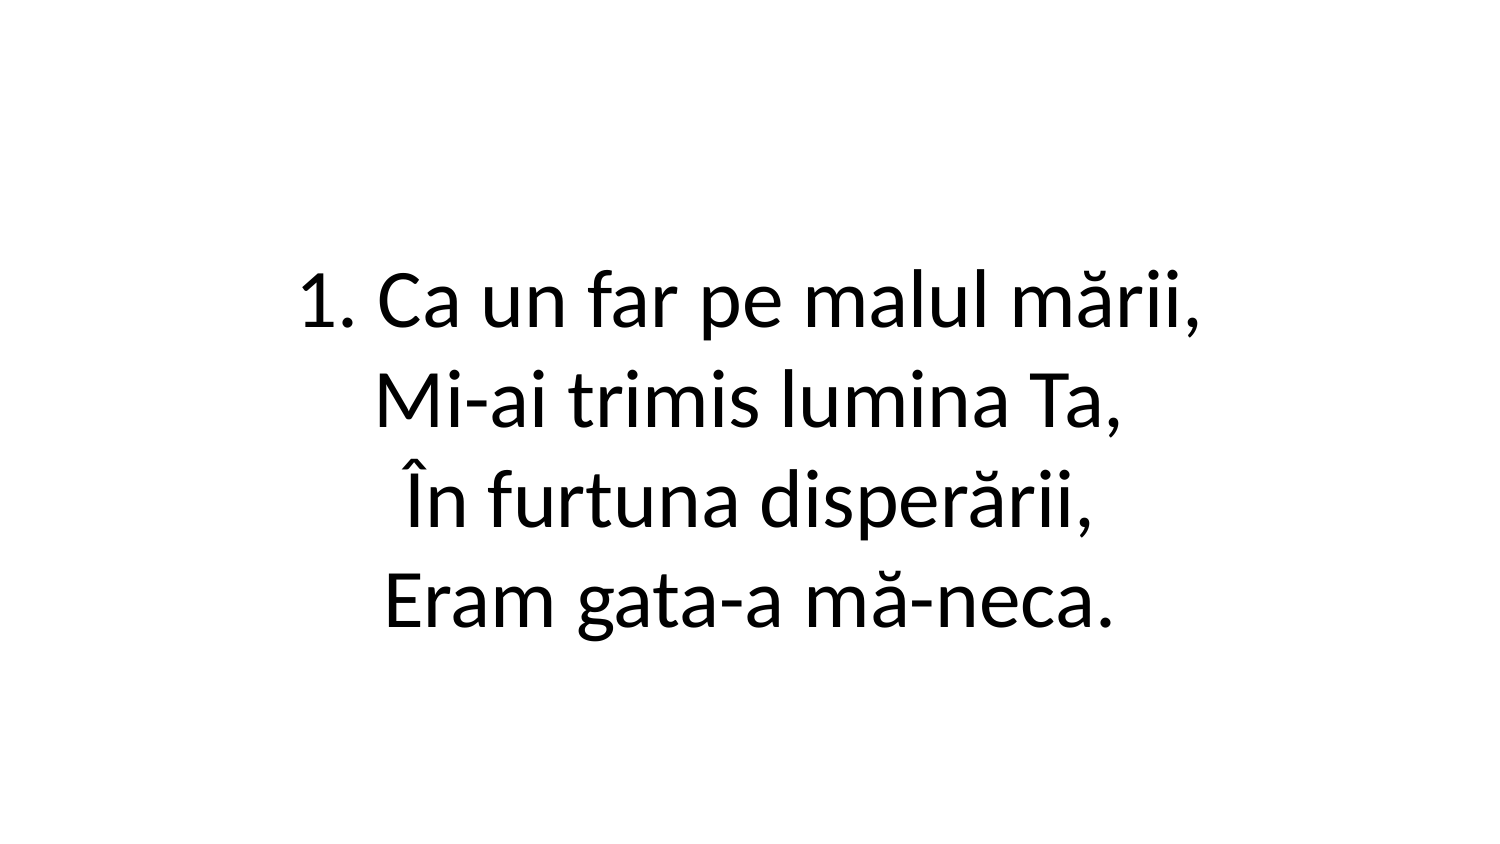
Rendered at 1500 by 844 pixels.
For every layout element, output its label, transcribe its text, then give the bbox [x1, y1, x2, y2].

text_box 1. Ca un far pe malul mării, Mi-ai trimis lumina Ta, În furtuna disperării, Eram gata-a mă-neca. [280, 192, 1219, 652]
